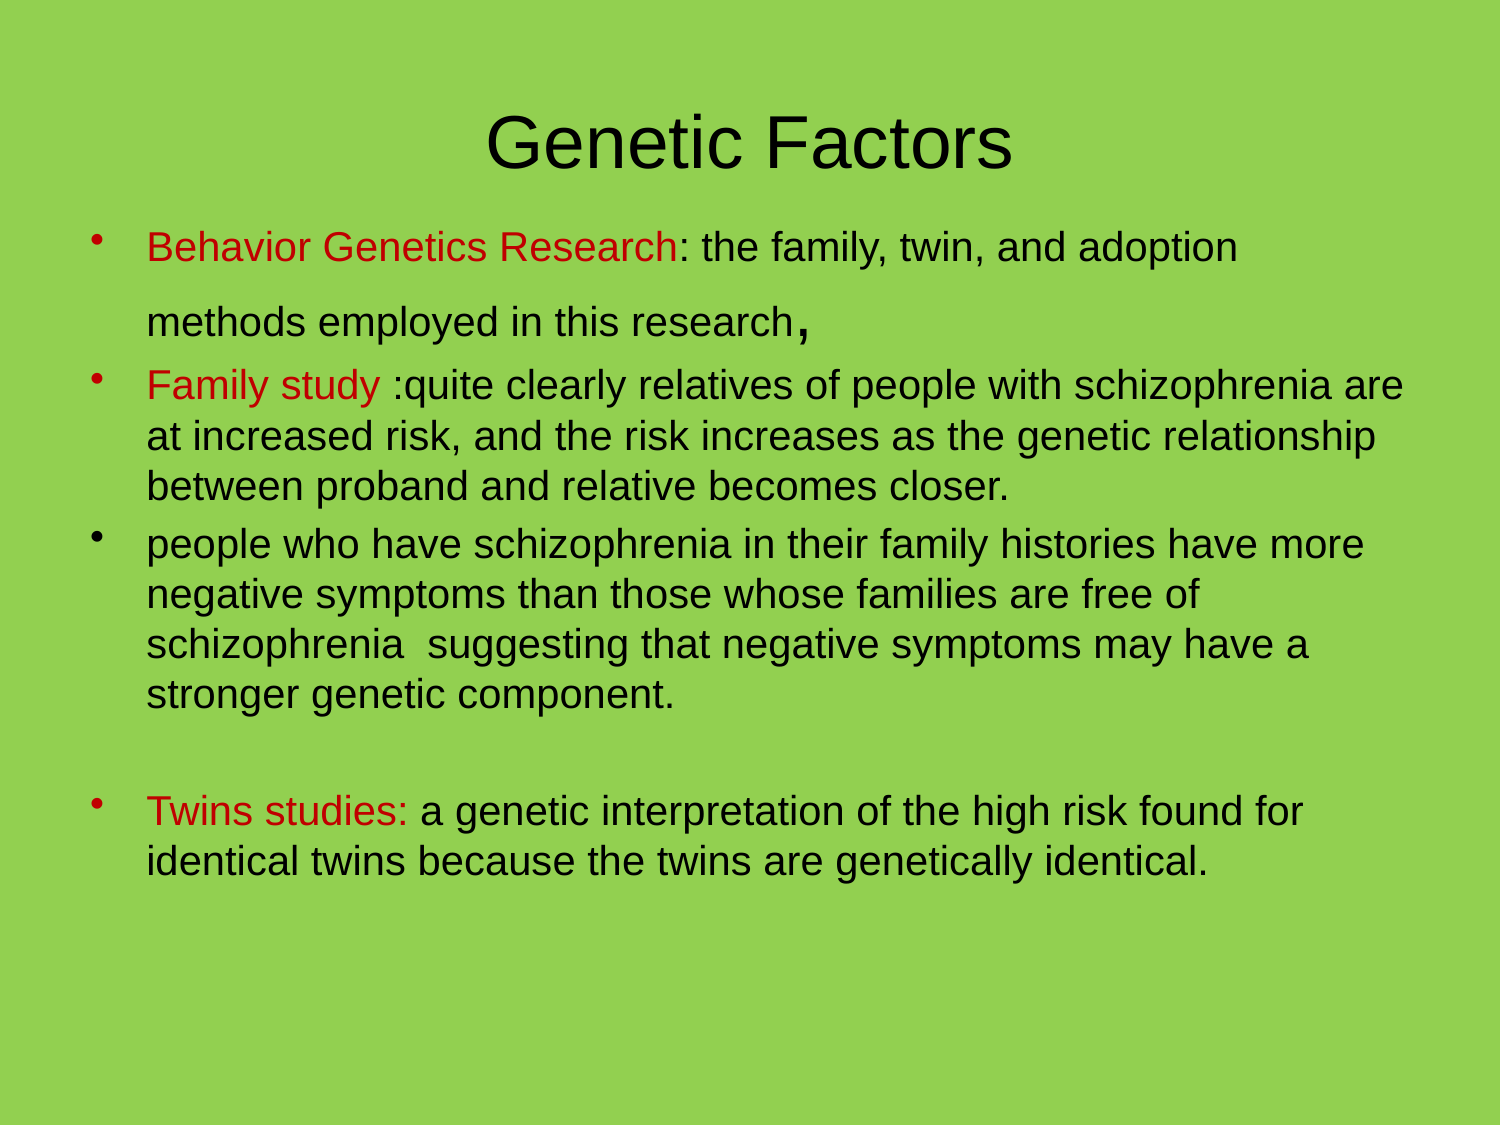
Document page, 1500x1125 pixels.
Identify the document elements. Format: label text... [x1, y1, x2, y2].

title Genetic Factors [75, 45, 1425, 212]
list Behavior Genetics Research: the family, twin, and adoption methods employed in this research, Family study :quite clearly relatives of people with schizophrenia are at increased risk, and the risk increases as the genetic relationship between proband and relative becomes closer. people who have schizophrenia in their family histories have more negative symptoms than those whose families are free of schizophrenia suggesting that negative symptoms may have a stronger genetic component. Twins studies: a genetic interpretation of the high risk found for identical twins because the twins are genetically identical. [75, 212, 1425, 1005]
